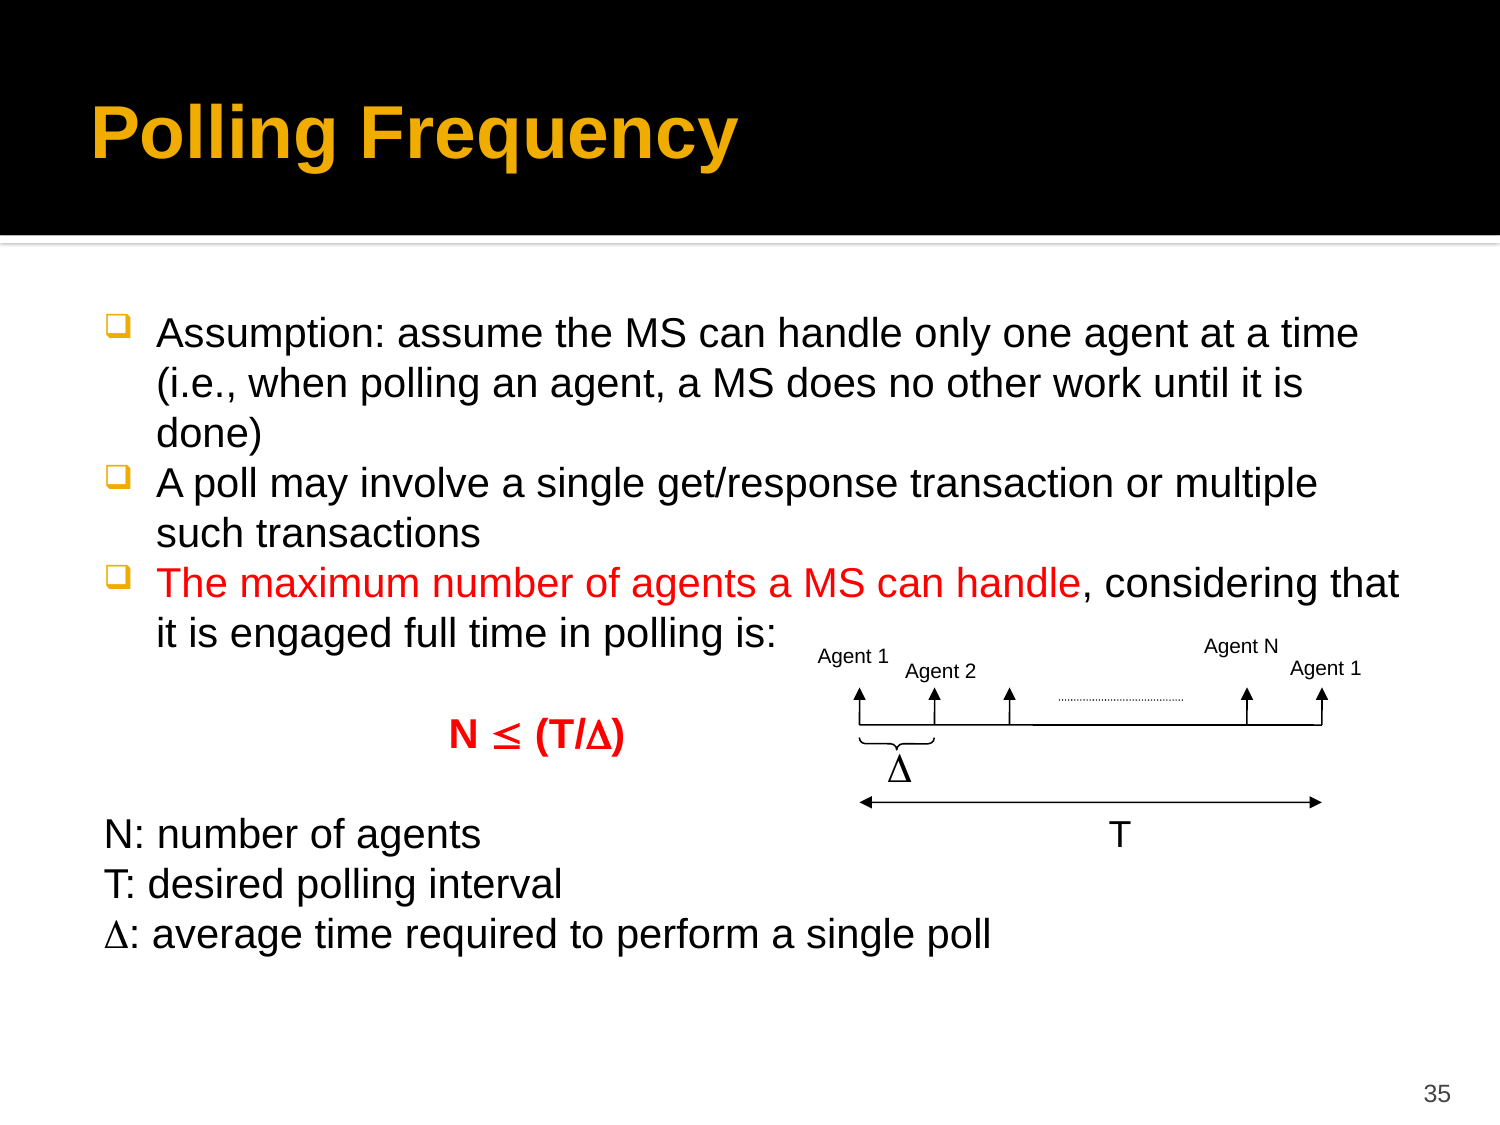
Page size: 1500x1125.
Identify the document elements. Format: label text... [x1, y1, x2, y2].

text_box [797, 624, 1383, 863]
slide_number 35 [1345, 1062, 1467, 1108]
title Polling Frequency [75, 25, 1425, 231]
list Assumption: assume the MS can handle only one agent at a time (i.e., when polling an agent, a MS does no other work until it is done) A poll may involve a single get/response transaction or multiple such transactions The maximum number of agents a MS can handle, considering that it is engaged full time in polling is: N  (T/) N: number of agents T: desired polling interval : average time required to perform a single poll [75, 291, 1425, 1050]
